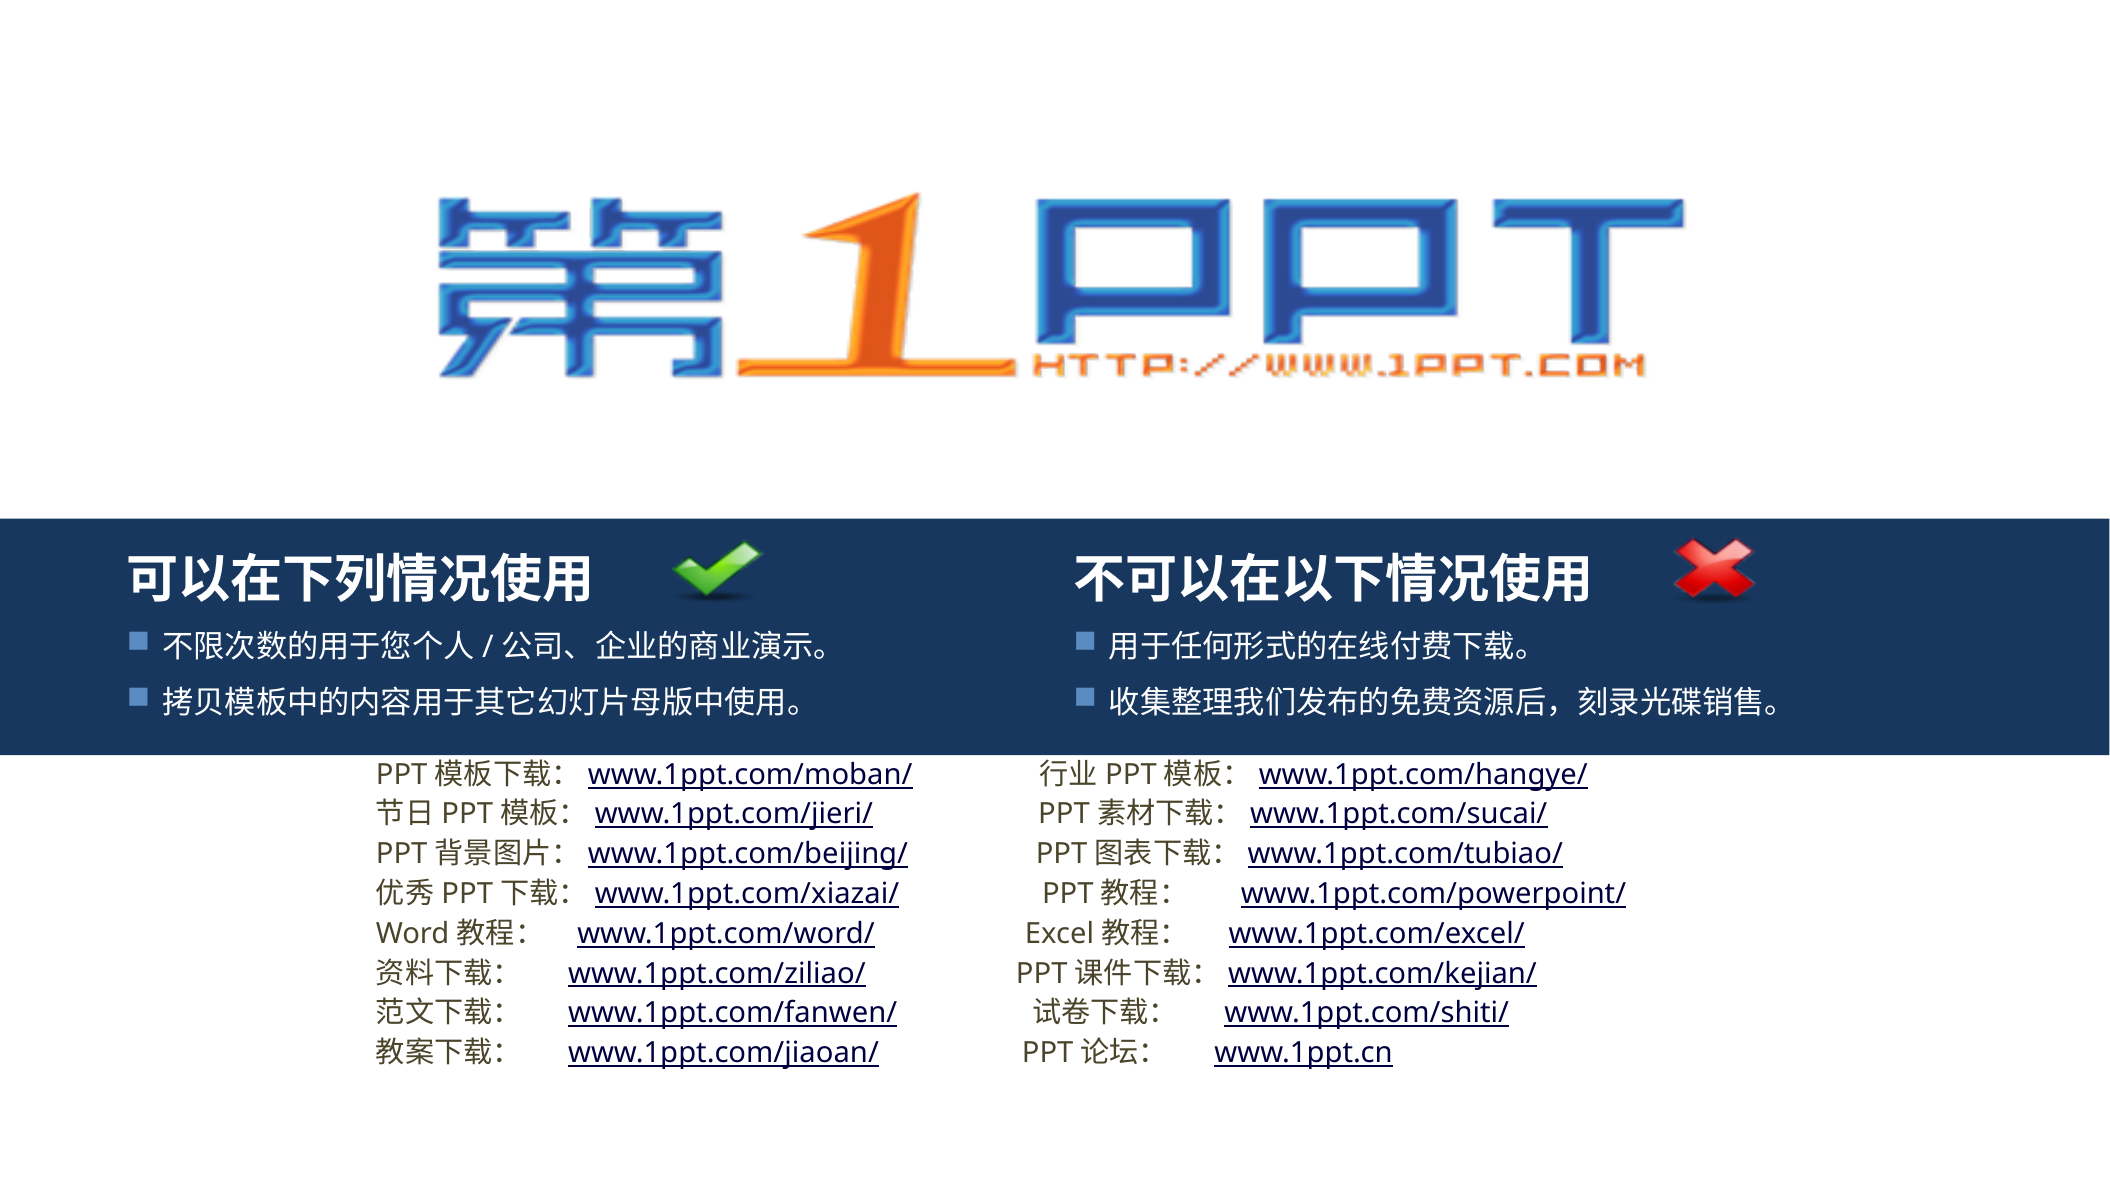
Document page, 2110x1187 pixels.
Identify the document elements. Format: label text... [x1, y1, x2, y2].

picture [1668, 535, 1760, 605]
text_box PPT模板下载：www.1ppt.com/moban/ 行业PPT模板：www.1ppt.com/hangye/ 节日PPT模板：www.1ppt.com/jieri/ PPT素材下载：www.1ppt.com/sucai/ PPT背景图片：www.1ppt.com/beijing/ PPT图表下载：www.1ppt.com/tubiao/ 优秀PPT下载：www.1ppt.com/xiazai/ PPT教程： www.1ppt.com/powerpoint/ Word教程： www.1ppt.com/word/ Excel教程： www.1ppt.com/excel/ 资料下载： www.1ppt.com/ziliao/ PPT课件下载：www.1ppt.com/kejian/ 范文下载： www.1ppt.com/fanwen/ 试卷下载： www.1ppt.com/shiti/ 教案下载： www.1ppt.com/jiaoan/ PPT论坛： www.1ppt.cn [355, 804, 1848, 1063]
text_box 可以在下列情况使用 不限次数的用于您个人/公司、企业的商业演示。 拷贝模板中的内容用于其它幻灯片母版中使用。 [107, 535, 1055, 816]
picture [189, 54, 1969, 519]
text_box [0, 518, 2110, 756]
picture [672, 535, 764, 605]
text_box 不可以在以下情况使用 用于任何形式的在线付费下载。 收集整理我们发布的免费资源后，刻录光碟销售。 [1054, 535, 2002, 804]
